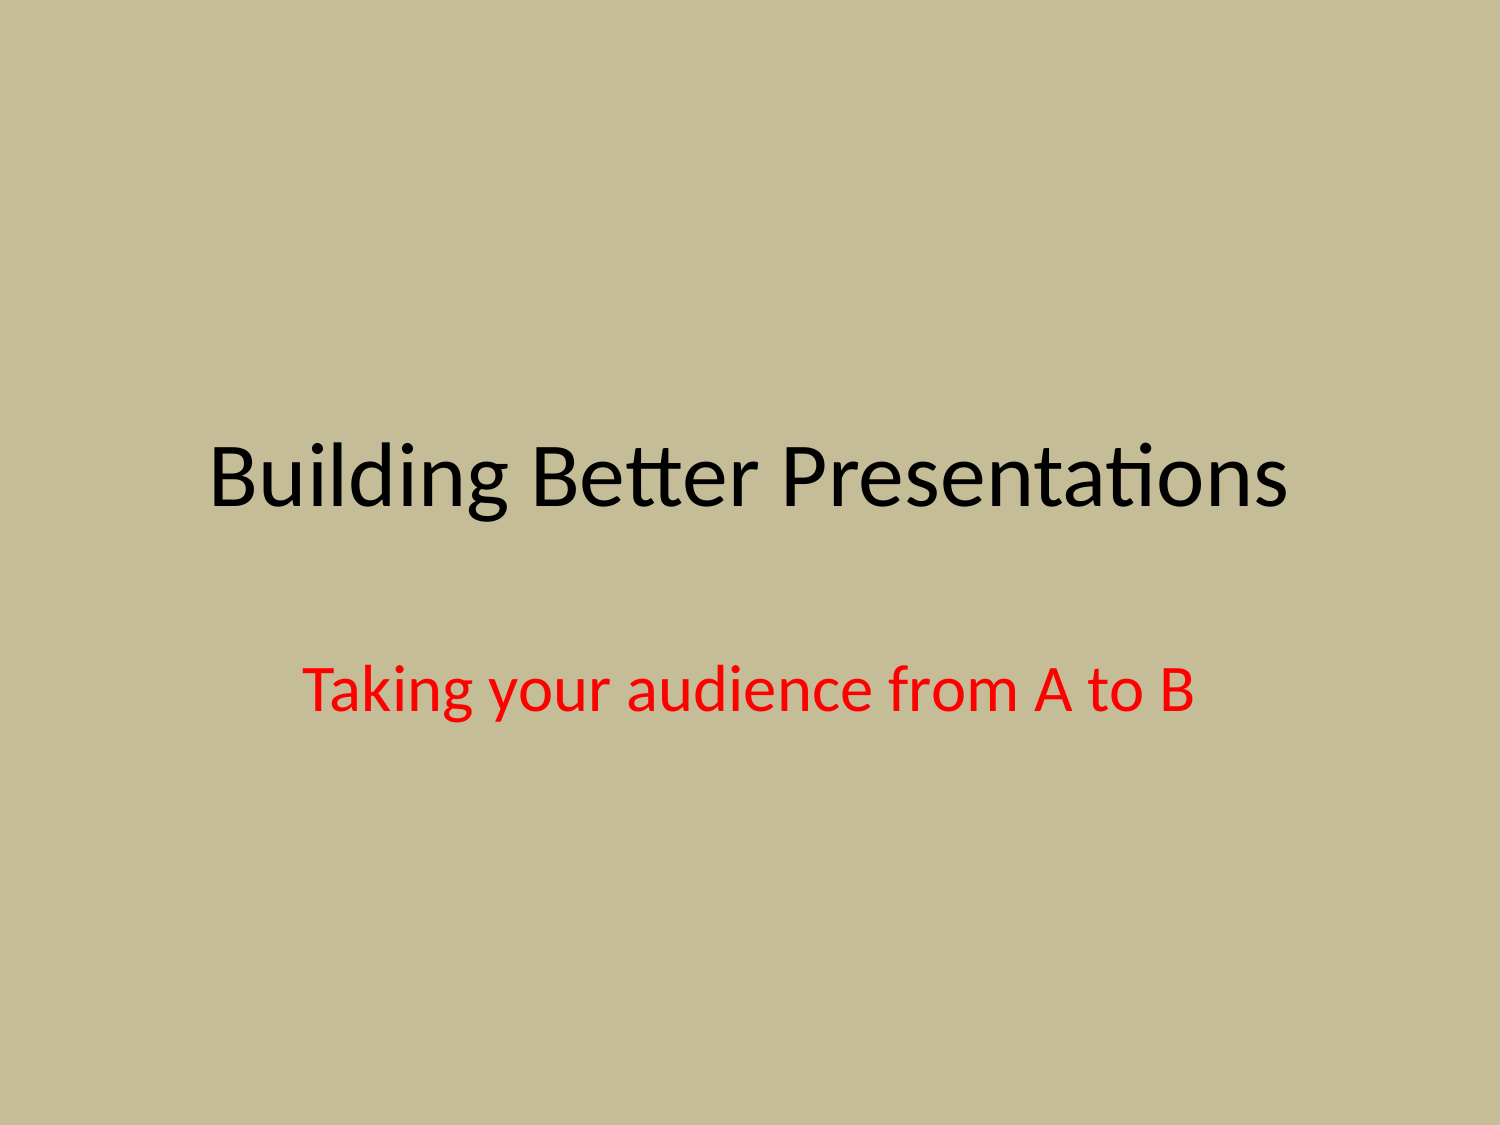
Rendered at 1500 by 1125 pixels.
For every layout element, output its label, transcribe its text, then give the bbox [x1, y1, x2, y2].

title Building Better Presentations [112, 349, 1388, 591]
subtitle Taking your audience from A to B [225, 637, 1275, 925]
